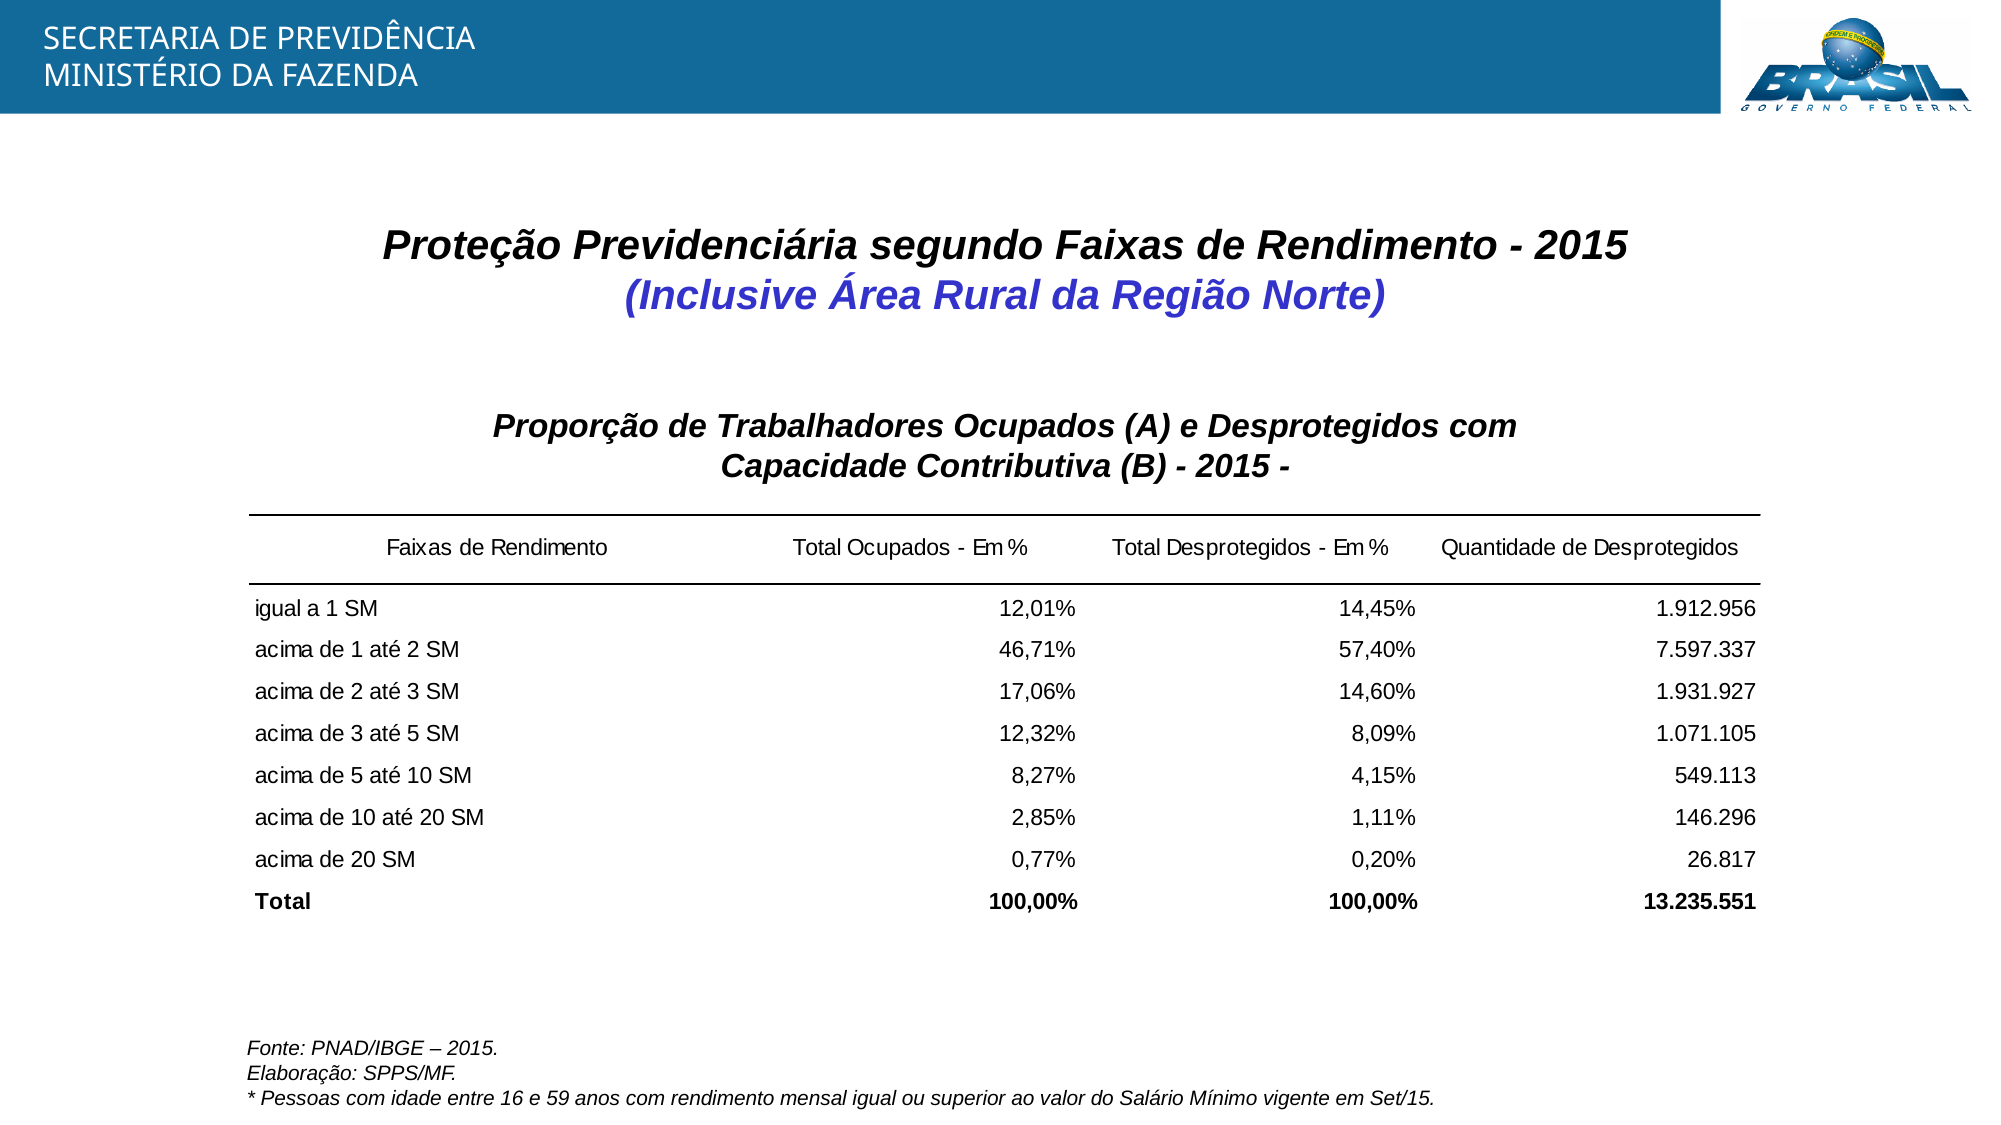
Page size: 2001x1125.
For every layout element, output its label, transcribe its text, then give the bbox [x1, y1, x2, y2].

text_box Fonte: PNAD/IBGE – 2015. Elaboração: SPPS/MF. * Pessoas com idade entre 16 e 59 anos com rendimento mensal igual ou superior ao valor do Salário Mínimo vigente em Set/15. [232, 1027, 1733, 1117]
picture [248, 513, 1763, 921]
text_box Proporção de Trabalhadores Ocupados (A) e Desprotegidos com Capacidade Contributiva (B) - 2015 - [390, 374, 1622, 512]
picture [1741, 18, 1972, 111]
text_box Proteção Previdenciária segundo Faixas de Rendimento - 2015 (Inclusive Área Rural da Região Norte) [355, 199, 1656, 337]
